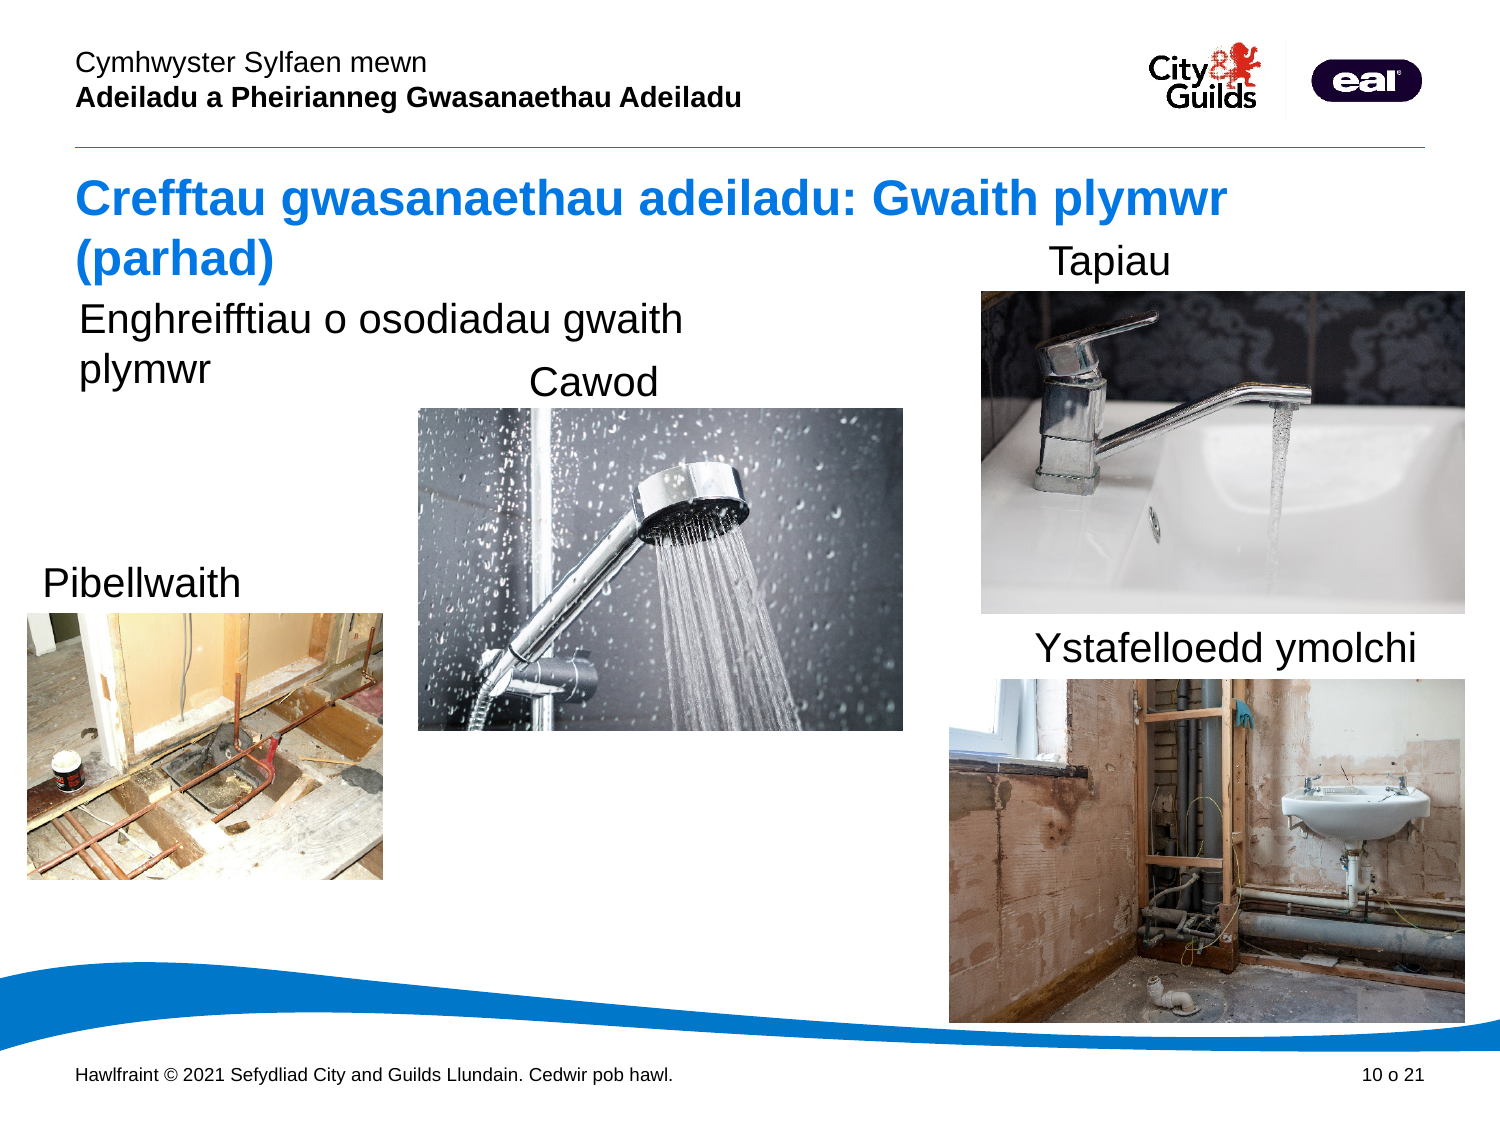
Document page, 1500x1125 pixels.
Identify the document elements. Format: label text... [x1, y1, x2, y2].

picture [418, 408, 903, 731]
picture [980, 291, 1465, 614]
text_box Ystafelloedd ymolchi [1019, 613, 1470, 679]
picture [949, 678, 1465, 1023]
text_box Enghreifftiau o osodiadau gwaith plymwr [64, 284, 773, 399]
text_box Pibellwaith [27, 547, 302, 613]
text_box Tapiau [1033, 225, 1425, 289]
title Crefftau gwasanaethau adeiladu: Gwaith plymwr (parhad) [74, 165, 1426, 229]
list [27, 613, 383, 881]
picture [1149, 38, 1422, 121]
text_box Cawod [514, 346, 788, 406]
